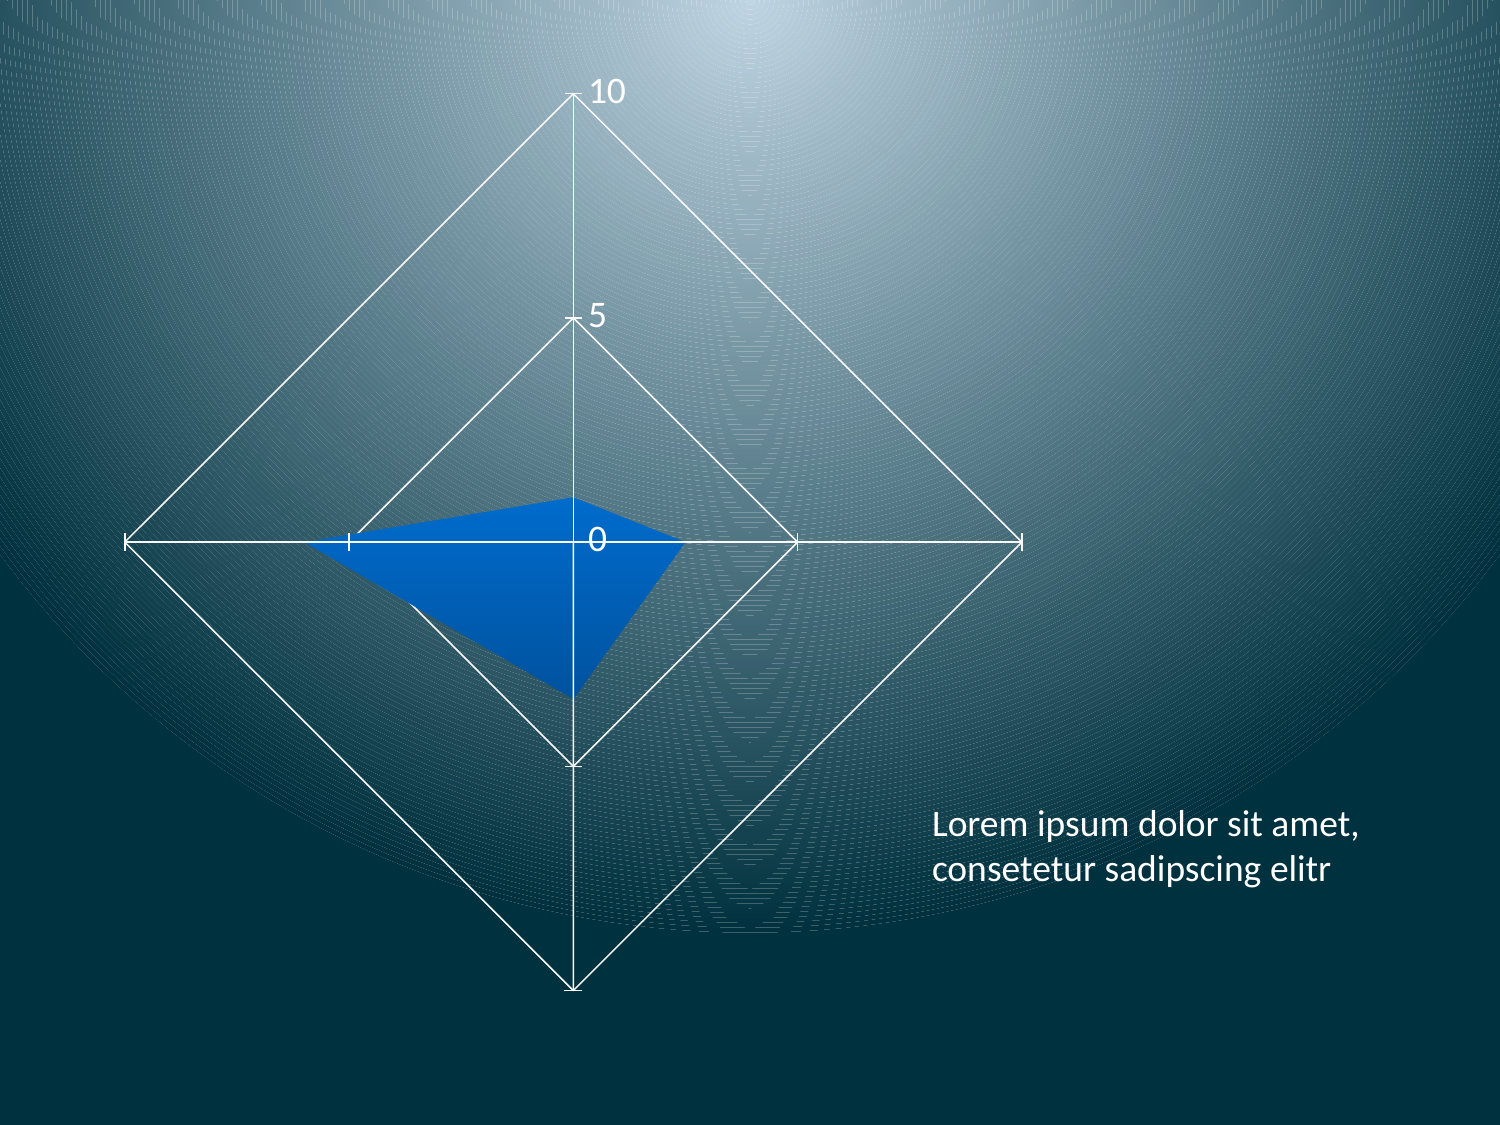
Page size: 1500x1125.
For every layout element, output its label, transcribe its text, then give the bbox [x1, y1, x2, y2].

chart [0, 74, 1191, 1027]
text_box Lorem ipsum dolor sit amet, consetetur sadipscing elitr [1195, 791, 1496, 897]
